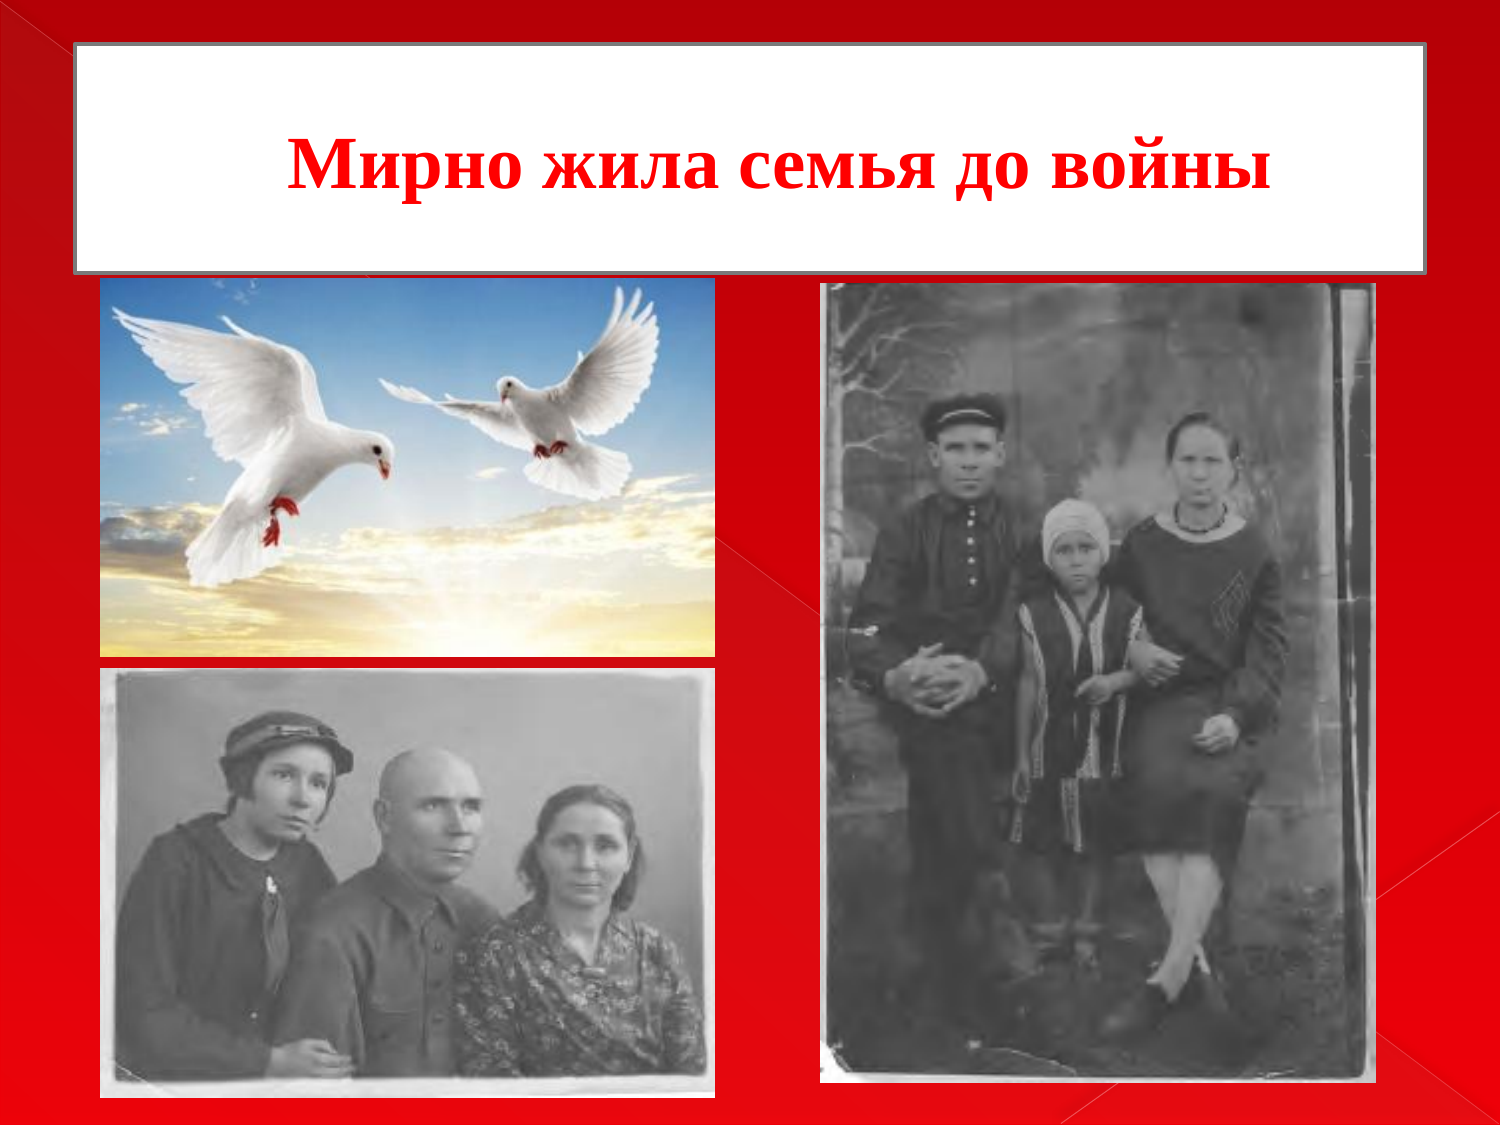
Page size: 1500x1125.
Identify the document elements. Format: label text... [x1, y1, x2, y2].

picture [100, 668, 715, 1098]
picture [100, 277, 715, 658]
title Мирно жила семья до войны [73, 42, 1427, 275]
picture [820, 282, 1377, 1083]
